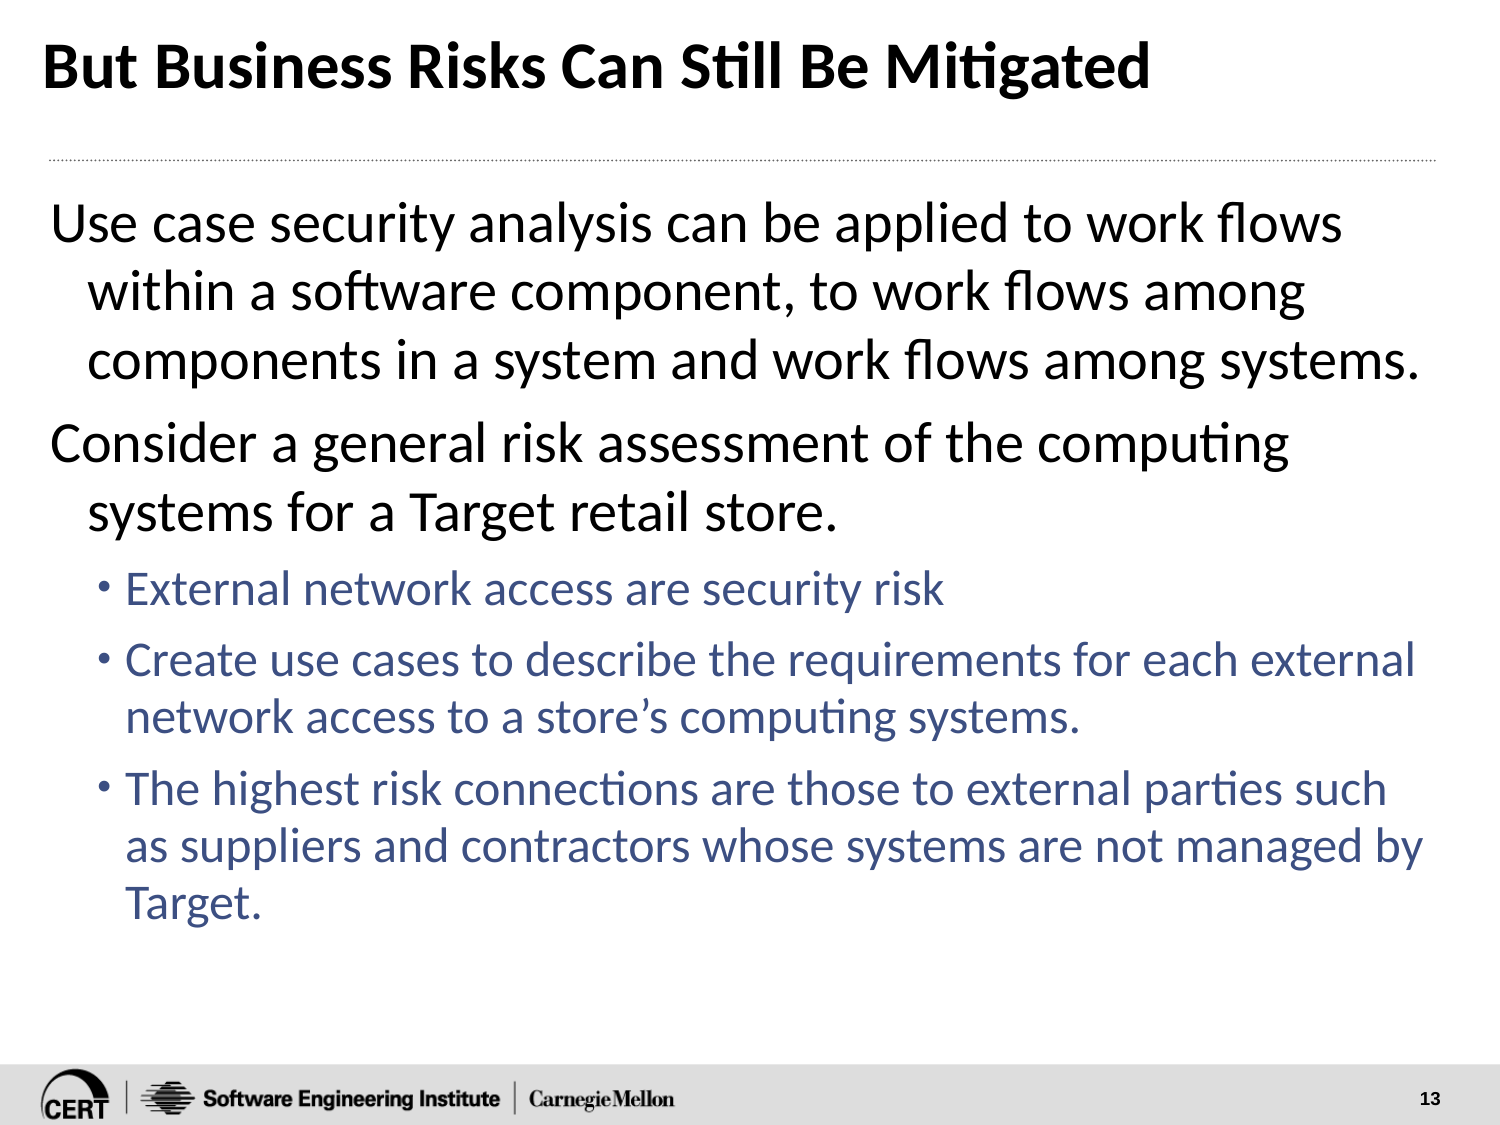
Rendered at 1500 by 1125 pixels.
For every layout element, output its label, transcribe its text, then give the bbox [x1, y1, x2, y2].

title But Business Risks Can Still Be Mitigated [42, 37, 1434, 155]
list Use case security analysis can be applied to work flows within a software component, to work flows among components in a system and work flows among systems. Consider a general risk assessment of the computing systems for a Target retail store. External network access are security risk Create use cases to describe the requirements for each external network access to a store’s computing systems. The highest risk connections are those to external parties such as suppliers and contractors whose systems are not managed by Target. [49, 187, 1438, 1001]
picture [24, 1065, 688, 1125]
